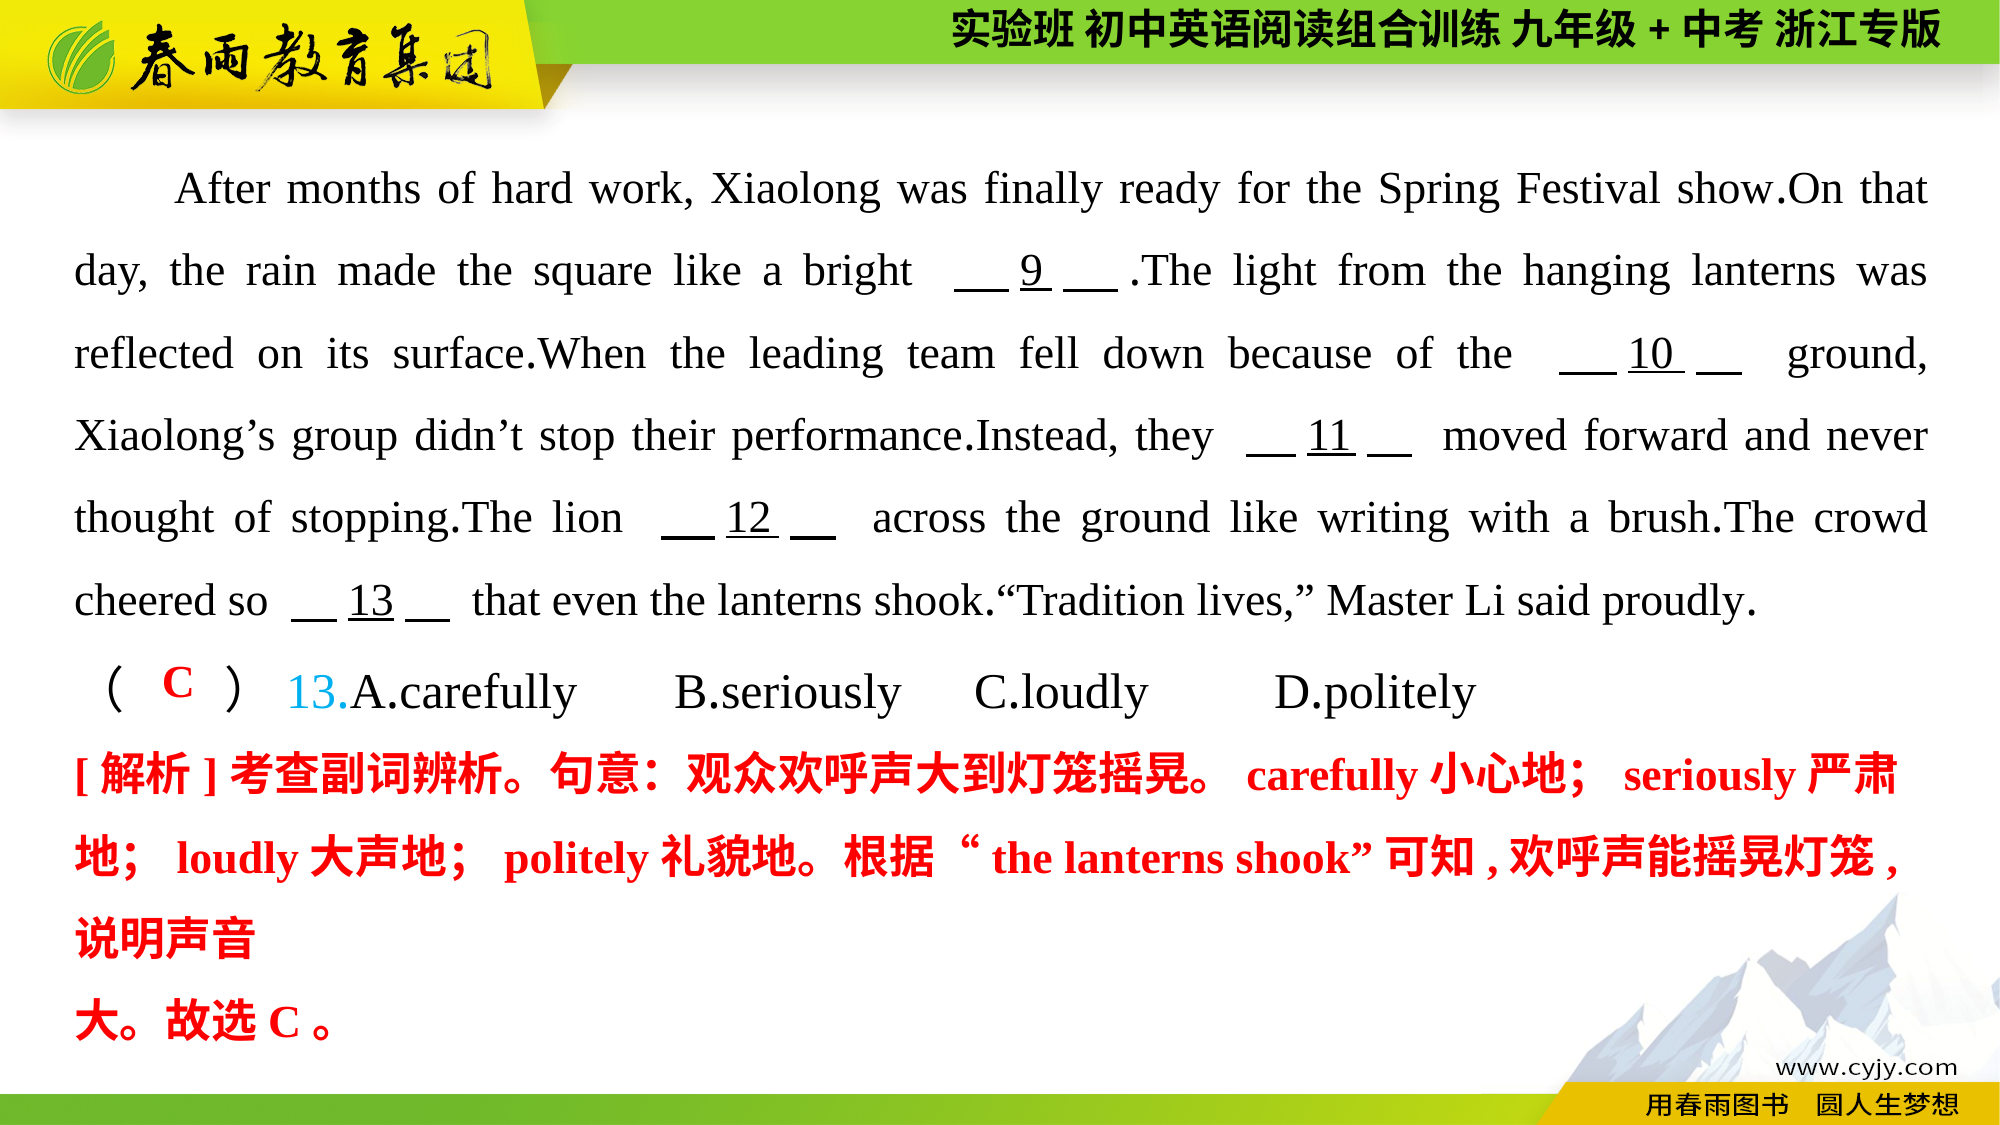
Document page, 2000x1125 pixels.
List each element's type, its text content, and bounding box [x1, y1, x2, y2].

list After months of hard work, Xiaolong was finally ready for the Spring Festival show.On that day, the rain made the square like a bright 9 .The light from the hanging lanterns was reflected on its surface.When the leading team fell down because of the 10 ground, Xiaolong’s group didn’t stop their performance.Instead, they 11 moved forward and never thought of stopping.The lion 12 across the ground like writing with a brush.The crowd cheered so 13 that even the lanterns shook.“Tradition lives,” Master Li said proudly. [59, 122, 1944, 621]
text_box C [147, 644, 210, 714]
text_box [解析]考查副词辨析。句意：观众欢呼声大到灯笼摇晃。carefully小心地；seriously严肃地；loudly大声地；politely礼貌地。根据“the lanterns shook”可知,欢呼声能摇晃灯笼,说明声音 大。故选C。 [59, 709, 1944, 1055]
picture [0, 0, 2000, 1125]
text_box （ ）13.A.carefully B.seriously C.loudly D.politely [59, 621, 1944, 709]
